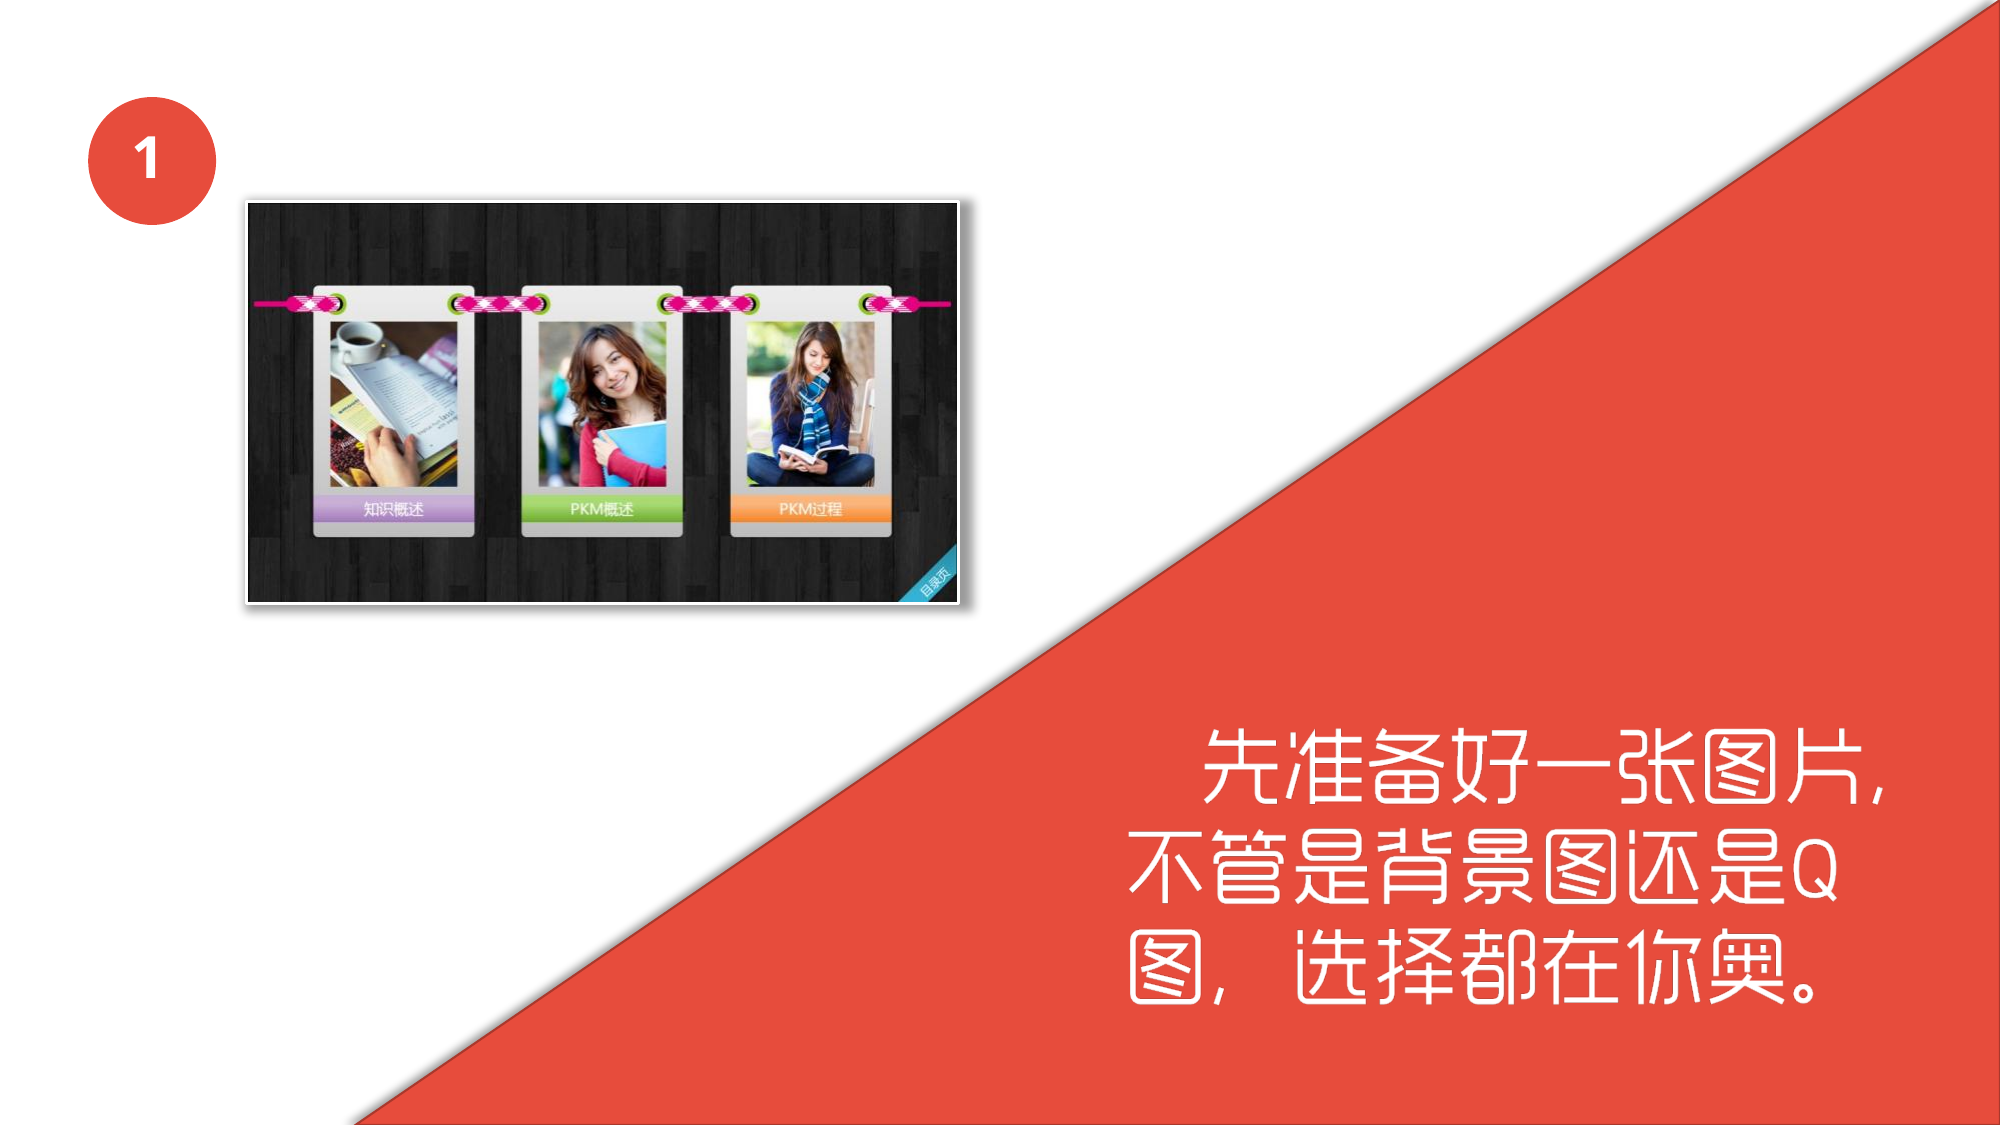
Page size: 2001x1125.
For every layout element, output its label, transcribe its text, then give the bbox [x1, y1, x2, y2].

text_box 1 [116, 113, 194, 198]
picture [1073, 697, 2000, 1074]
text_box [353, 0, 2000, 1125]
text_box [87, 95, 218, 226]
picture [247, 203, 957, 602]
